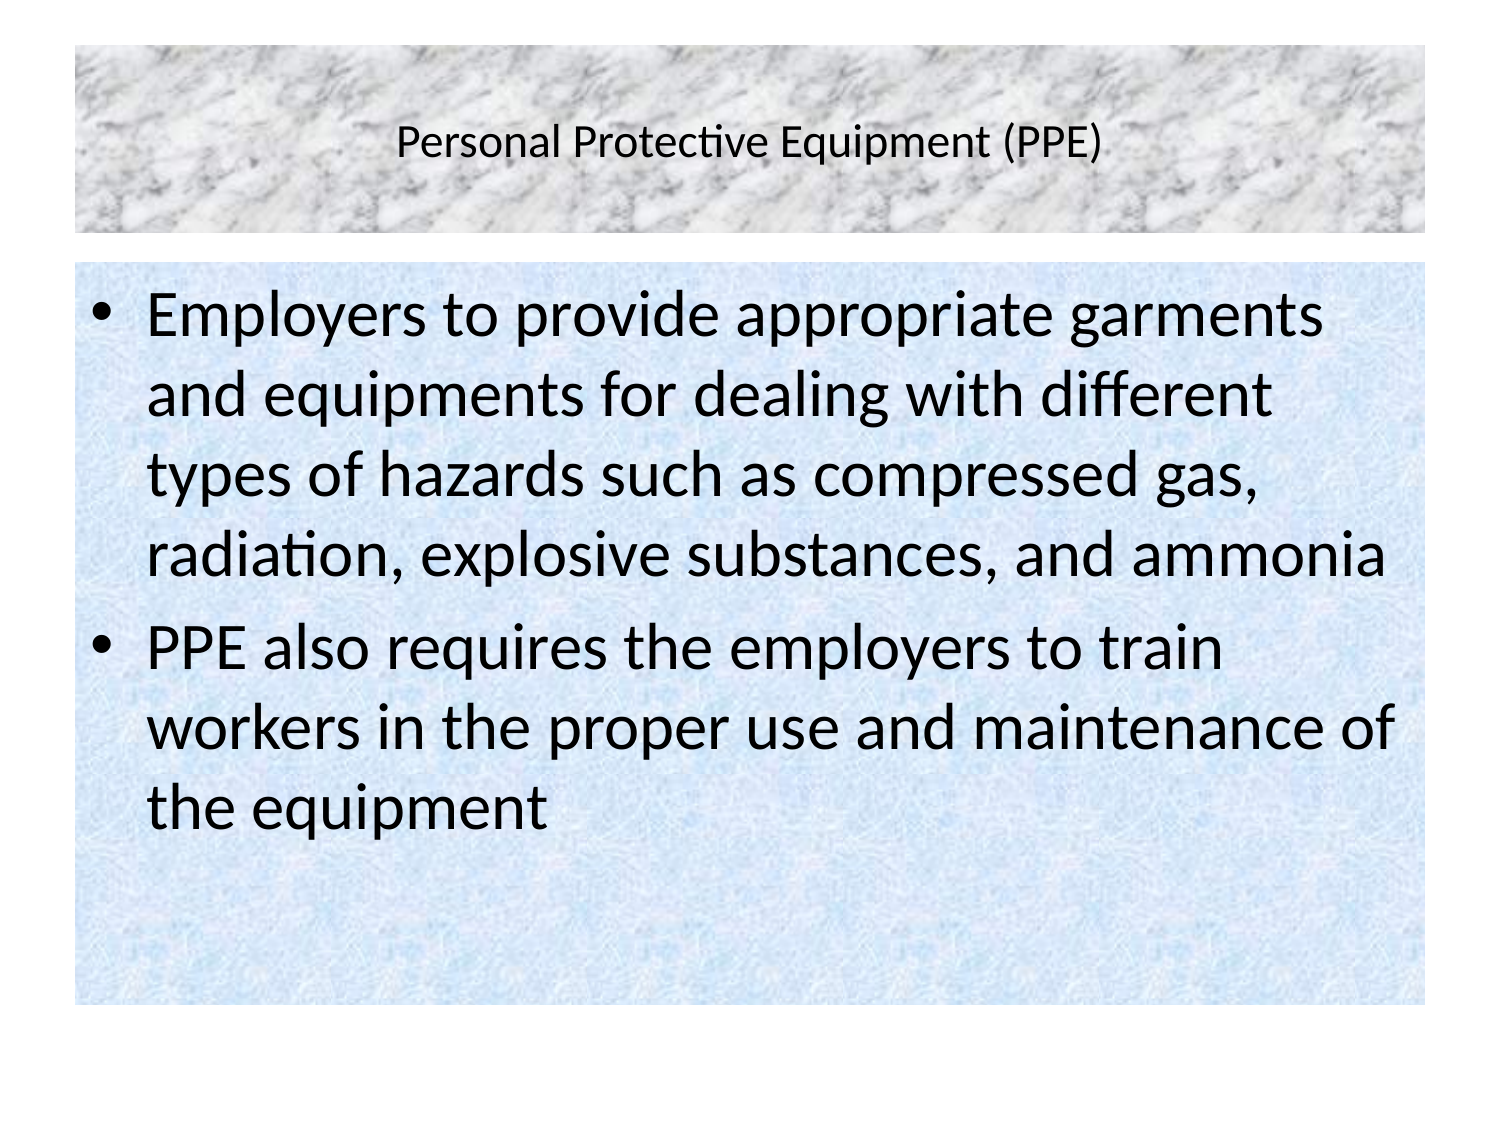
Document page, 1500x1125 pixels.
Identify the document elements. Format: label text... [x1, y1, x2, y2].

list Employers to provide appropriate garments and equipments for dealing with different types of hazards such as compressed gas, radiation, explosive substances, and ammonia PPE also requires the employers to train workers in the proper use and maintenance of the equipment [75, 262, 1425, 1005]
title Personal Protective Equipment (PPE) [75, 45, 1425, 233]
